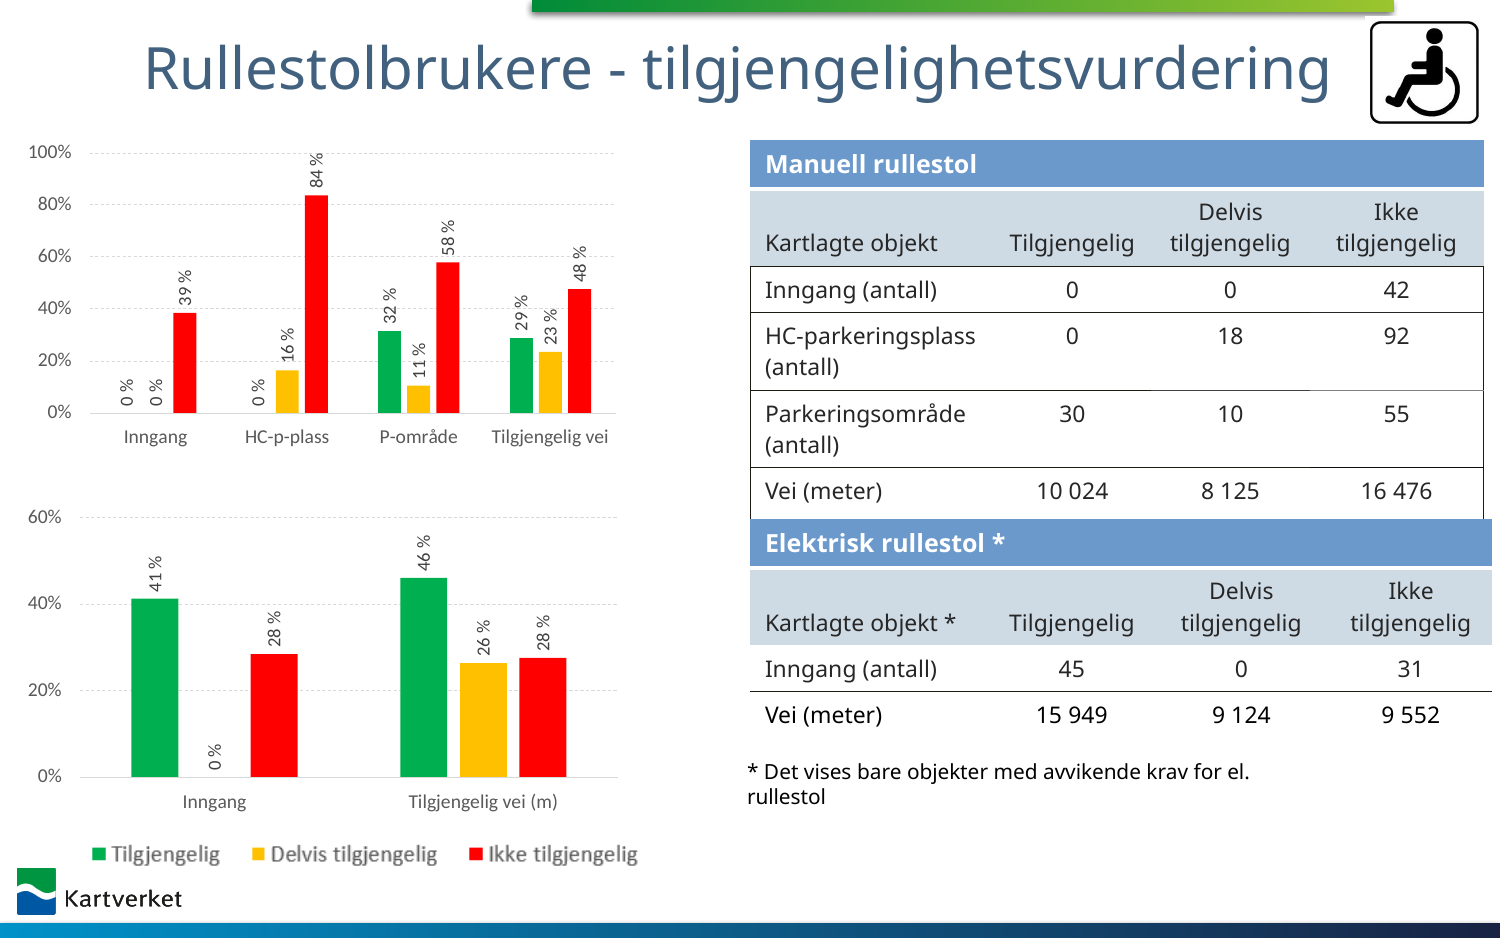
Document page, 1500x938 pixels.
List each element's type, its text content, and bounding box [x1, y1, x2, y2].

table_cell Kartlagte objekt [750, 191, 994, 266]
table_cell Vei (meter) [751, 468, 994, 519]
table_cell 45 [991, 645, 1153, 691]
table_cell Tilgjengelig [994, 191, 1151, 266]
picture [1365, 16, 1484, 129]
table_cell 10 [1151, 391, 1310, 467]
table_cell Tilgjengelig [991, 570, 1153, 645]
table_cell Delvis tilgjengelig [1153, 570, 1330, 645]
table_header Manuell rullestol [750, 140, 1484, 187]
table_cell Inngang (antall) [750, 645, 991, 691]
table_cell 55 [1310, 391, 1483, 467]
picture [20, 135, 629, 457]
table_cell 8 125 [1151, 468, 1310, 519]
table_cell 0 [1153, 645, 1330, 691]
table_cell Vei (meter) [750, 692, 991, 738]
table_cell HC-parkeringsplass (antall) [751, 313, 994, 390]
table_cell 0 [994, 267, 1151, 312]
table_cell 10 024 [994, 468, 1151, 519]
text_box * Det vises bare objekter med avvikende krav for el. rullestol [732, 751, 1317, 816]
table_cell 92 [1310, 313, 1483, 390]
table_cell 9 552 [1330, 692, 1492, 738]
table_cell Ikke tilgjengelig [1330, 570, 1492, 645]
table_cell 0 [994, 313, 1151, 390]
table_cell Kartlagte objekt * [750, 570, 991, 645]
table_cell Inngang (antall) [751, 267, 994, 312]
table_cell Parkeringsområde (antall) [751, 391, 994, 467]
picture [20, 499, 630, 822]
table_cell 15 949 [991, 692, 1153, 738]
text_box Rullestolbrukere - tilgjengelighetsvurdering [39, 12, 1348, 109]
table_cell Delvis tilgjengelig [1151, 191, 1310, 266]
table_cell 42 [1310, 267, 1483, 312]
table_cell Ikke tilgjengelig [1310, 191, 1484, 266]
table_header Elektrisk rullestol * [750, 519, 1492, 566]
table_cell 31 [1330, 645, 1492, 691]
picture [86, 838, 643, 870]
table_cell 30 [994, 391, 1151, 467]
table_cell 16 476 [1310, 468, 1483, 519]
table_cell 18 [1151, 313, 1310, 390]
table_cell 0 [1151, 267, 1310, 312]
table_cell 9 124 [1153, 692, 1330, 738]
